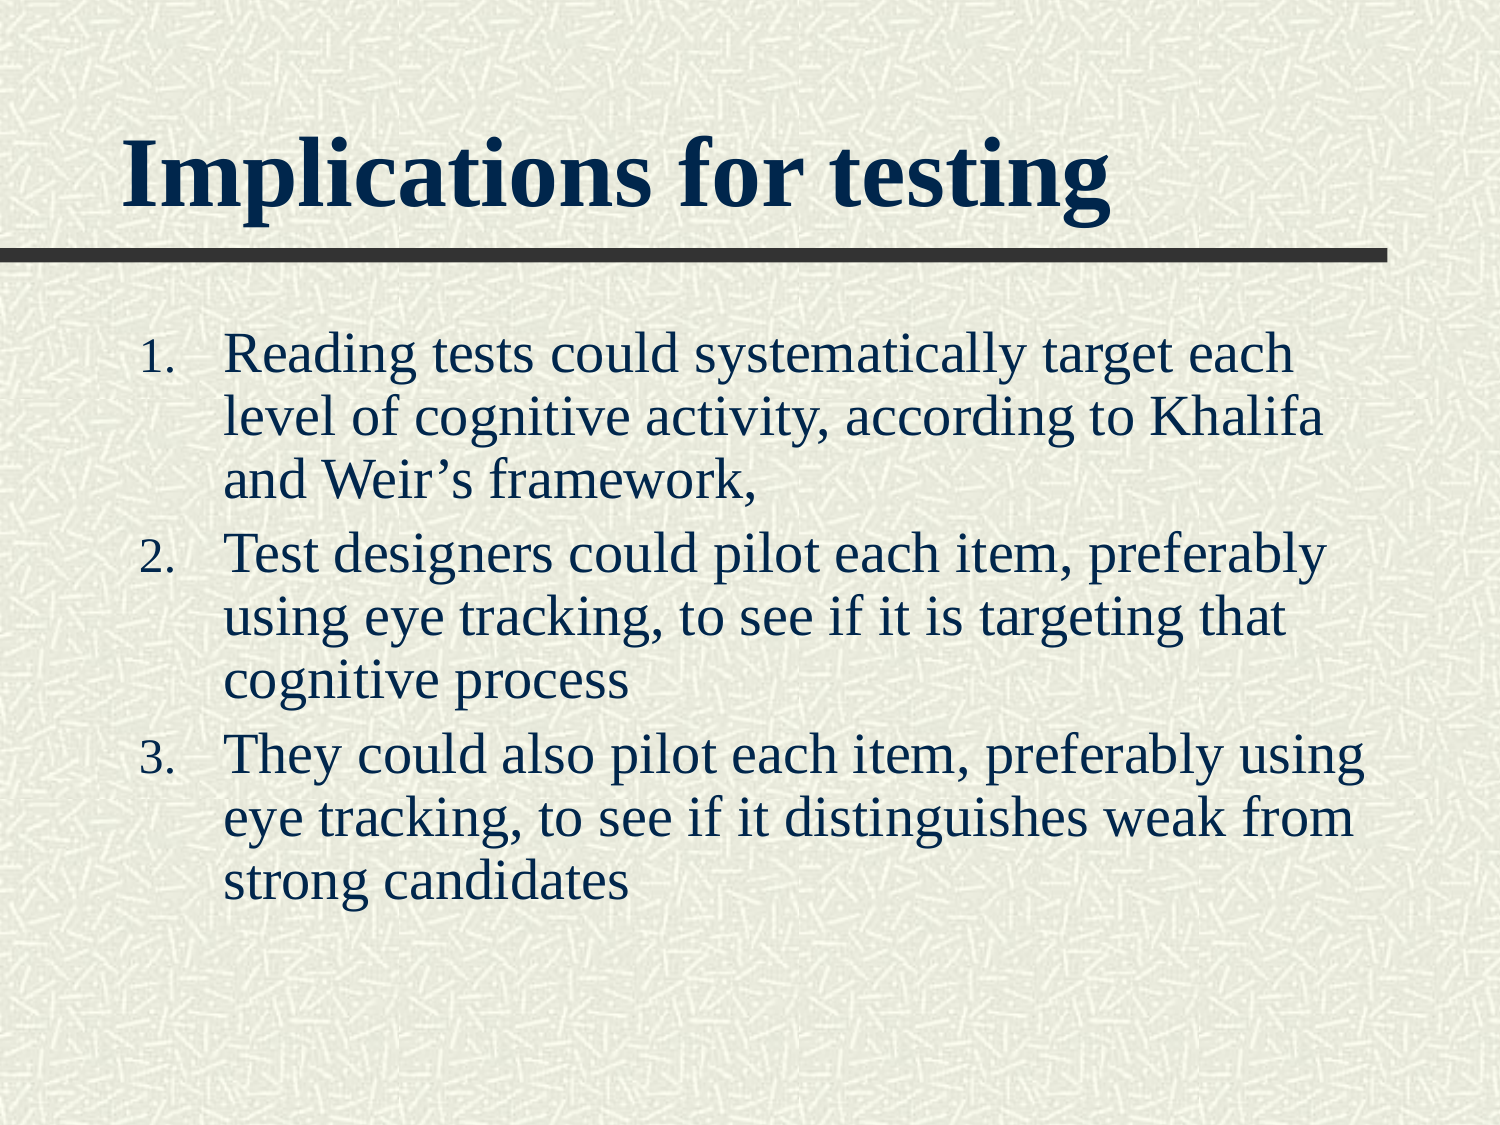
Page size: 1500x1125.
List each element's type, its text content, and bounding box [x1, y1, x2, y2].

picture [0, 0, 1500, 1125]
title Implications for testing [105, 46, 1455, 235]
list Reading tests could systematically target each level of cognitive activity, according to Khalifa and Weir’s framework, Test designers could pilot each item, preferably using eye tracking, to see if it is targeting that cognitive process They could also pilot each item, preferably using eye tracking, to see if it distinguishes weak from strong candidates [123, 314, 1399, 1002]
